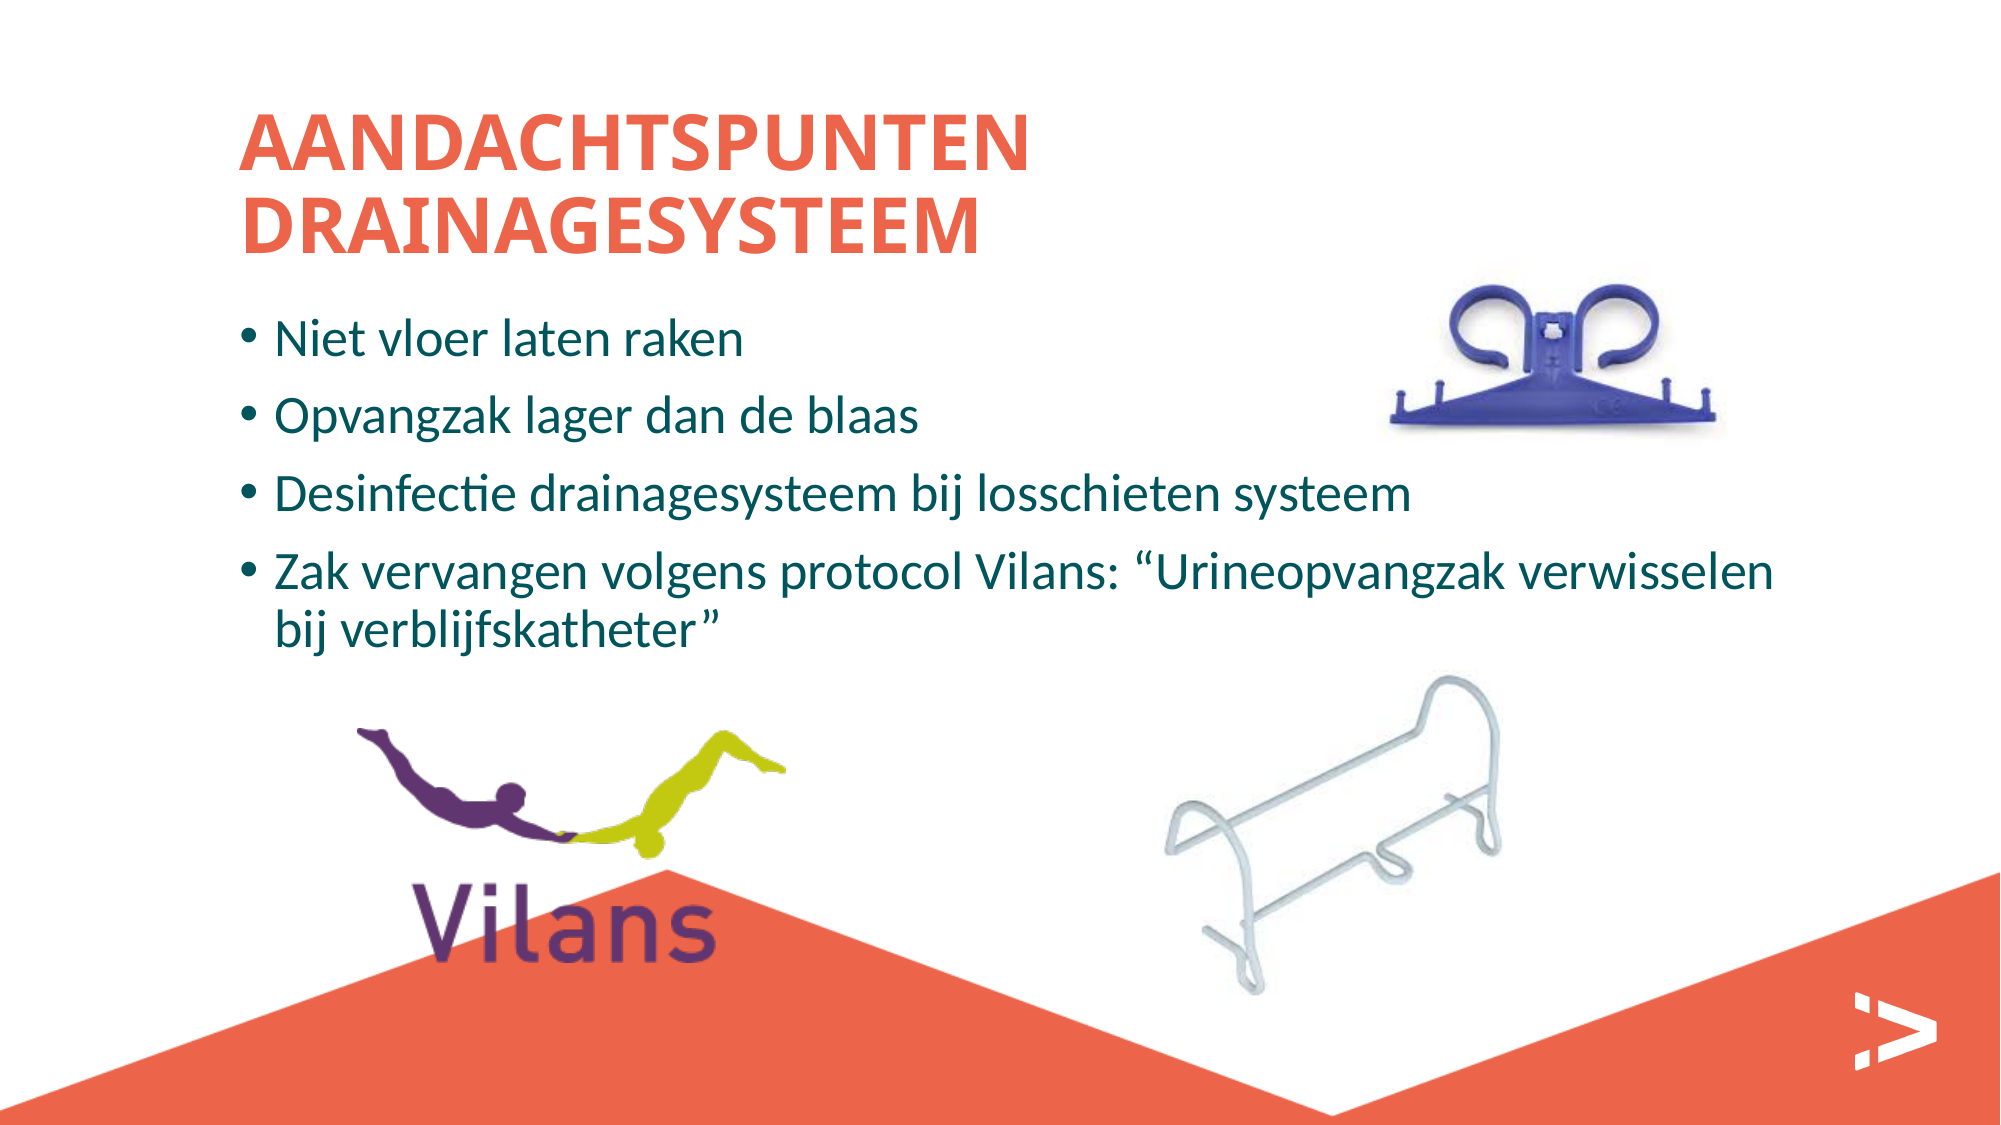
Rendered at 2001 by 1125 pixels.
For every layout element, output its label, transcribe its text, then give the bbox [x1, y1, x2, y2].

list Niet vloer laten raken Opvangzak lager dan de blaas Desinfectie drainagesysteem bij losschieten systeem Zak vervangen volgens protocol Vilans: “Urineopvangzak verwisselen bij verblijfskatheter” [224, 301, 1820, 670]
picture [0, 0, 2000, 1125]
title Aandachtspunten drainagesysteem [224, 95, 1776, 301]
